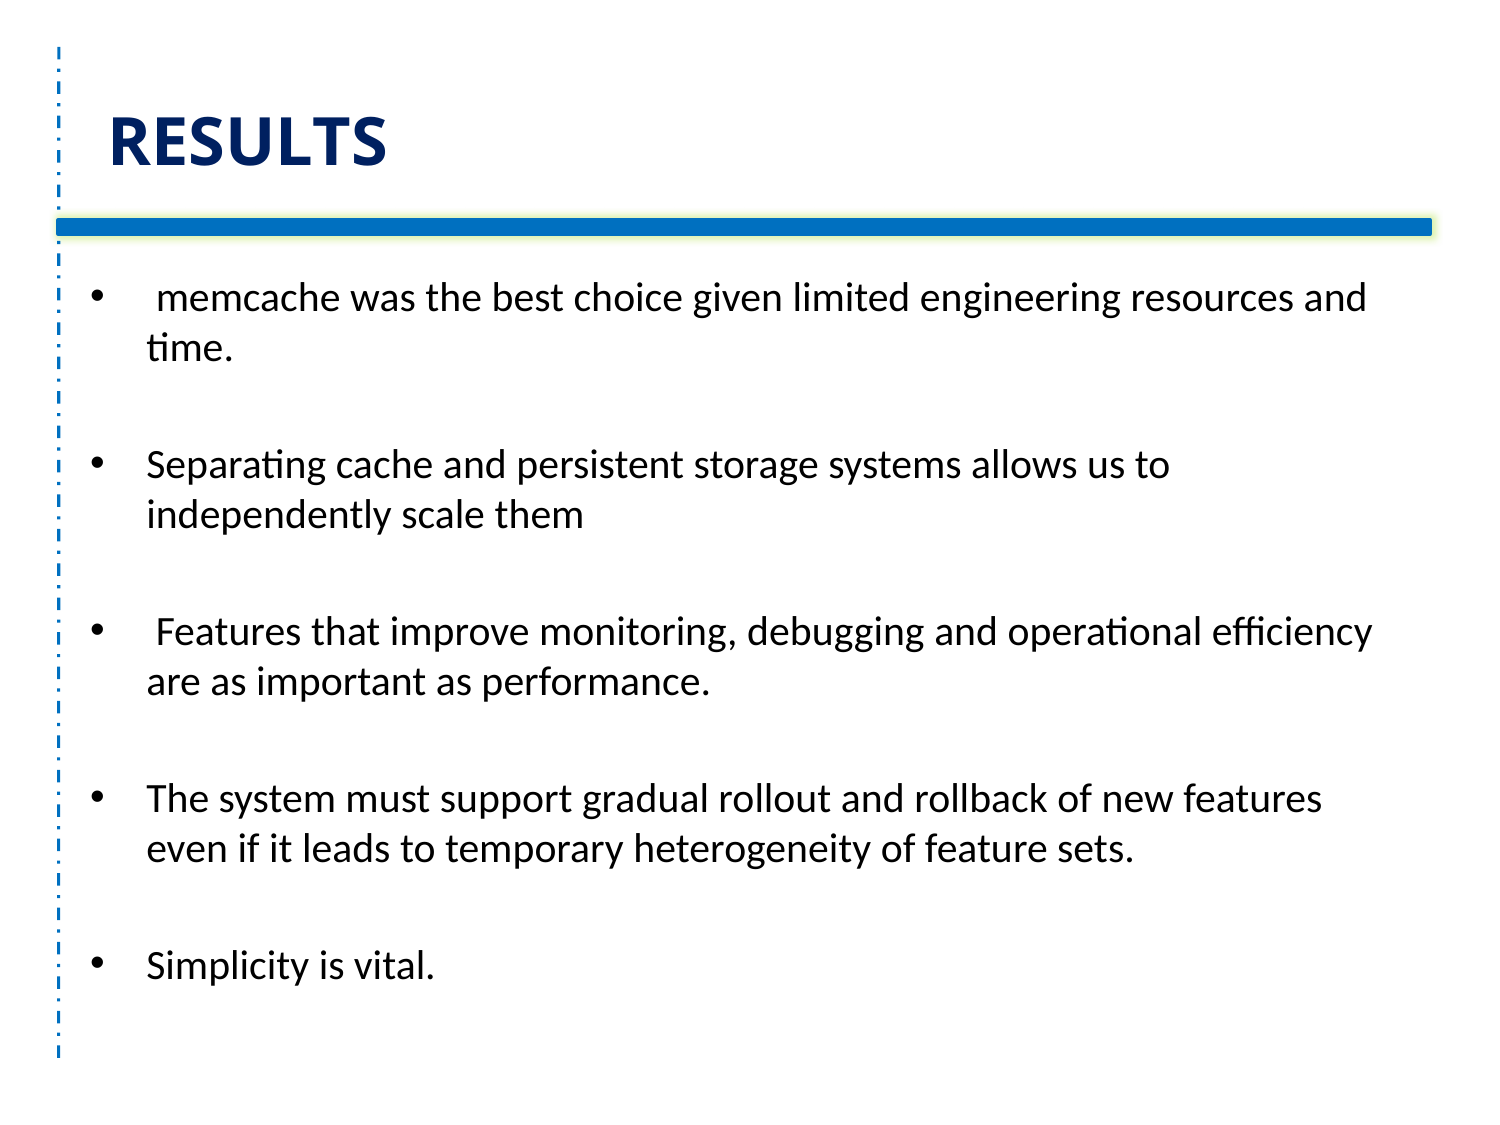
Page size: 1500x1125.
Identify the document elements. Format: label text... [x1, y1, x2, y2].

list memcache was the best choice given limited engineering resources and time. Separating cache and persistent storage systems allows us to independently scale them Features that improve monitoring, debugging and operational efficiency are as important as performance. The system must support gradual rollout and rollback of new features even if it leads to temporary heterogeneity of feature sets. Simplicity is vital. [75, 262, 1425, 1055]
title RESULTS [75, 45, 1425, 214]
text_box [56, 218, 1432, 236]
